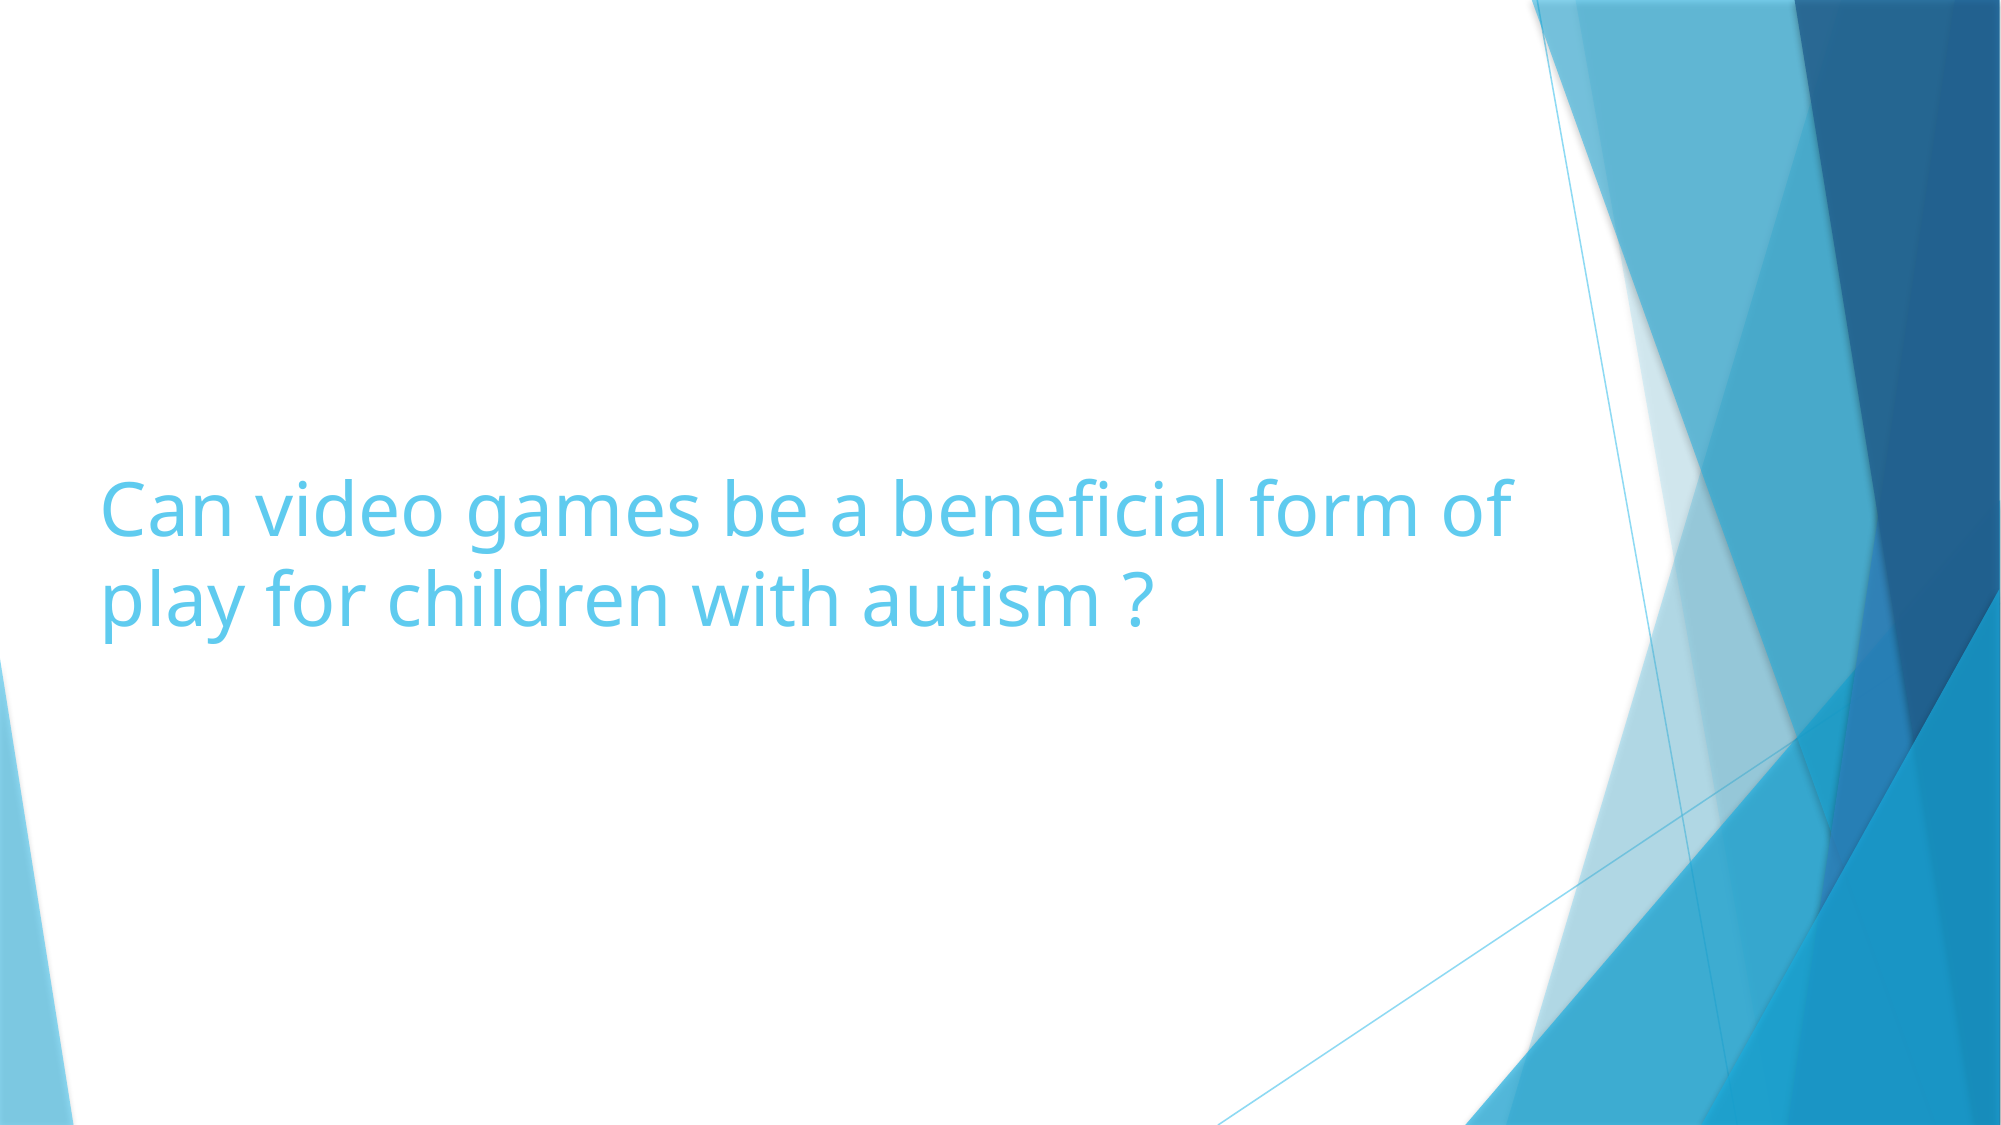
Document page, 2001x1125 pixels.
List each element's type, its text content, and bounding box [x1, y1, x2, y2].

title Can video games be a beneficial form of play for children with autism ? [85, 454, 1596, 671]
